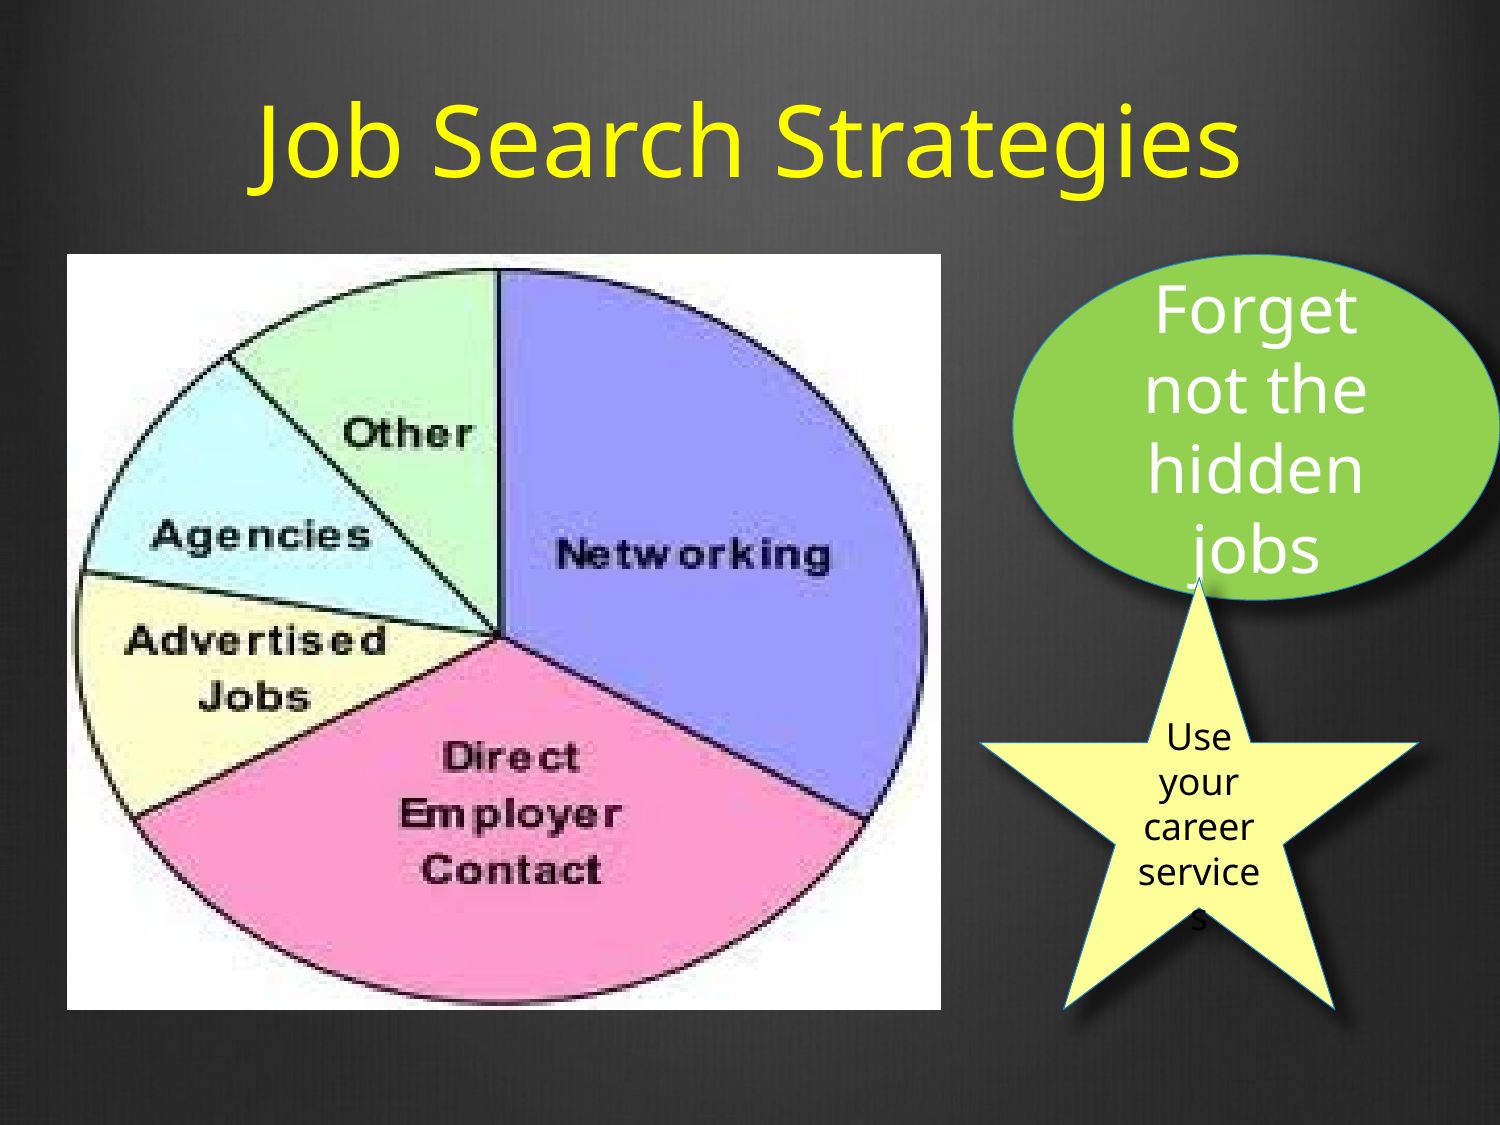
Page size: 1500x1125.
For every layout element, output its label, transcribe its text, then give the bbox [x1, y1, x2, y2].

text_box Use your career services [994, 577, 1420, 1011]
title Job Search Strategies [112, 19, 1388, 255]
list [67, 254, 941, 1010]
text_box Forget not the hidden jobs [1012, 253, 1500, 601]
